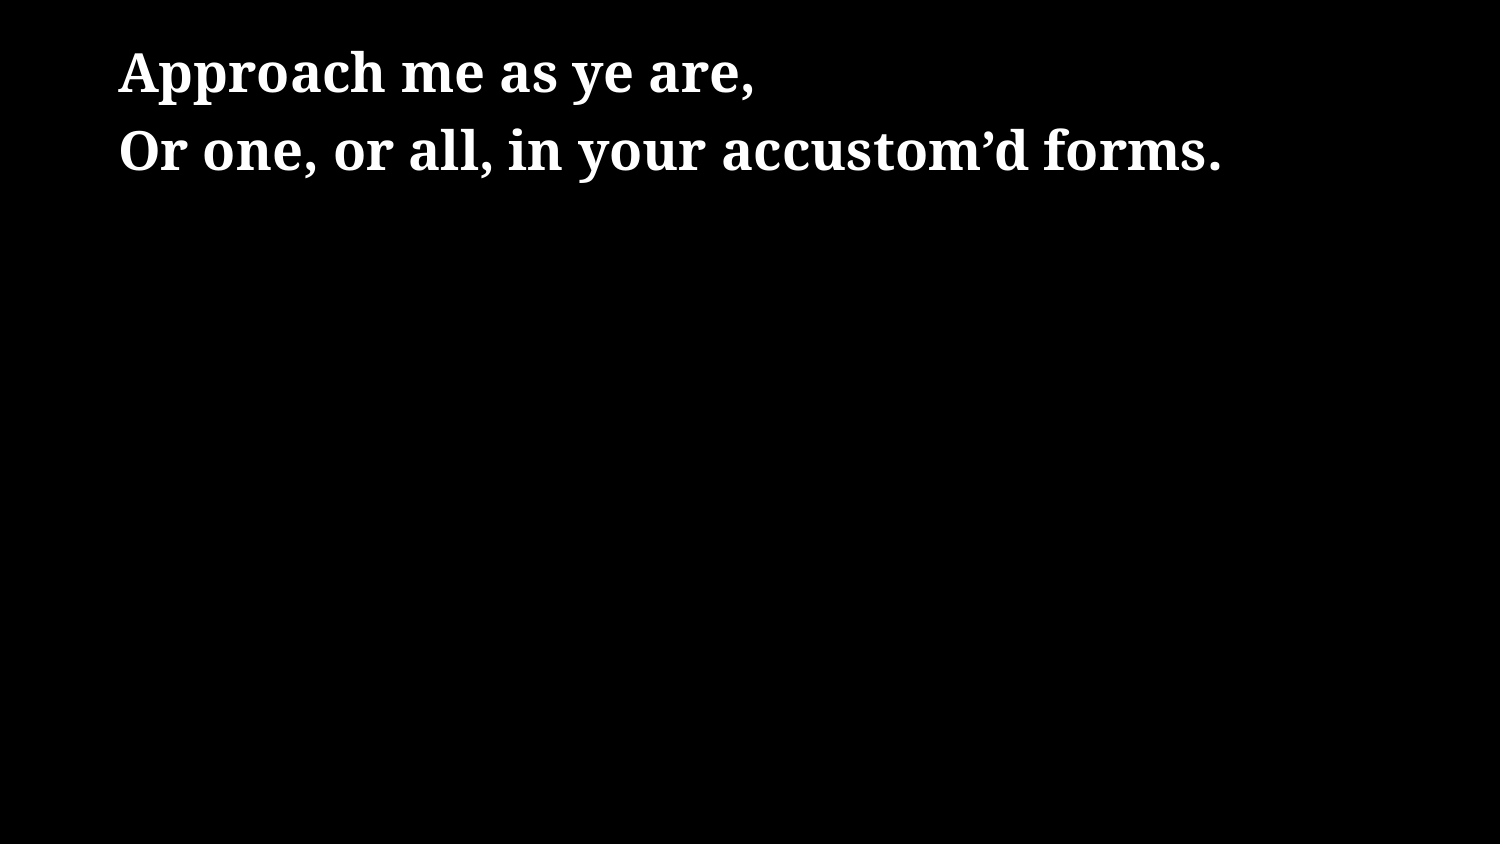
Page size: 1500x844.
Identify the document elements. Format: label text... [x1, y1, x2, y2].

title Approach me as ye are, Or one, or all, in your accustom’d forms. [103, 17, 1397, 299]
